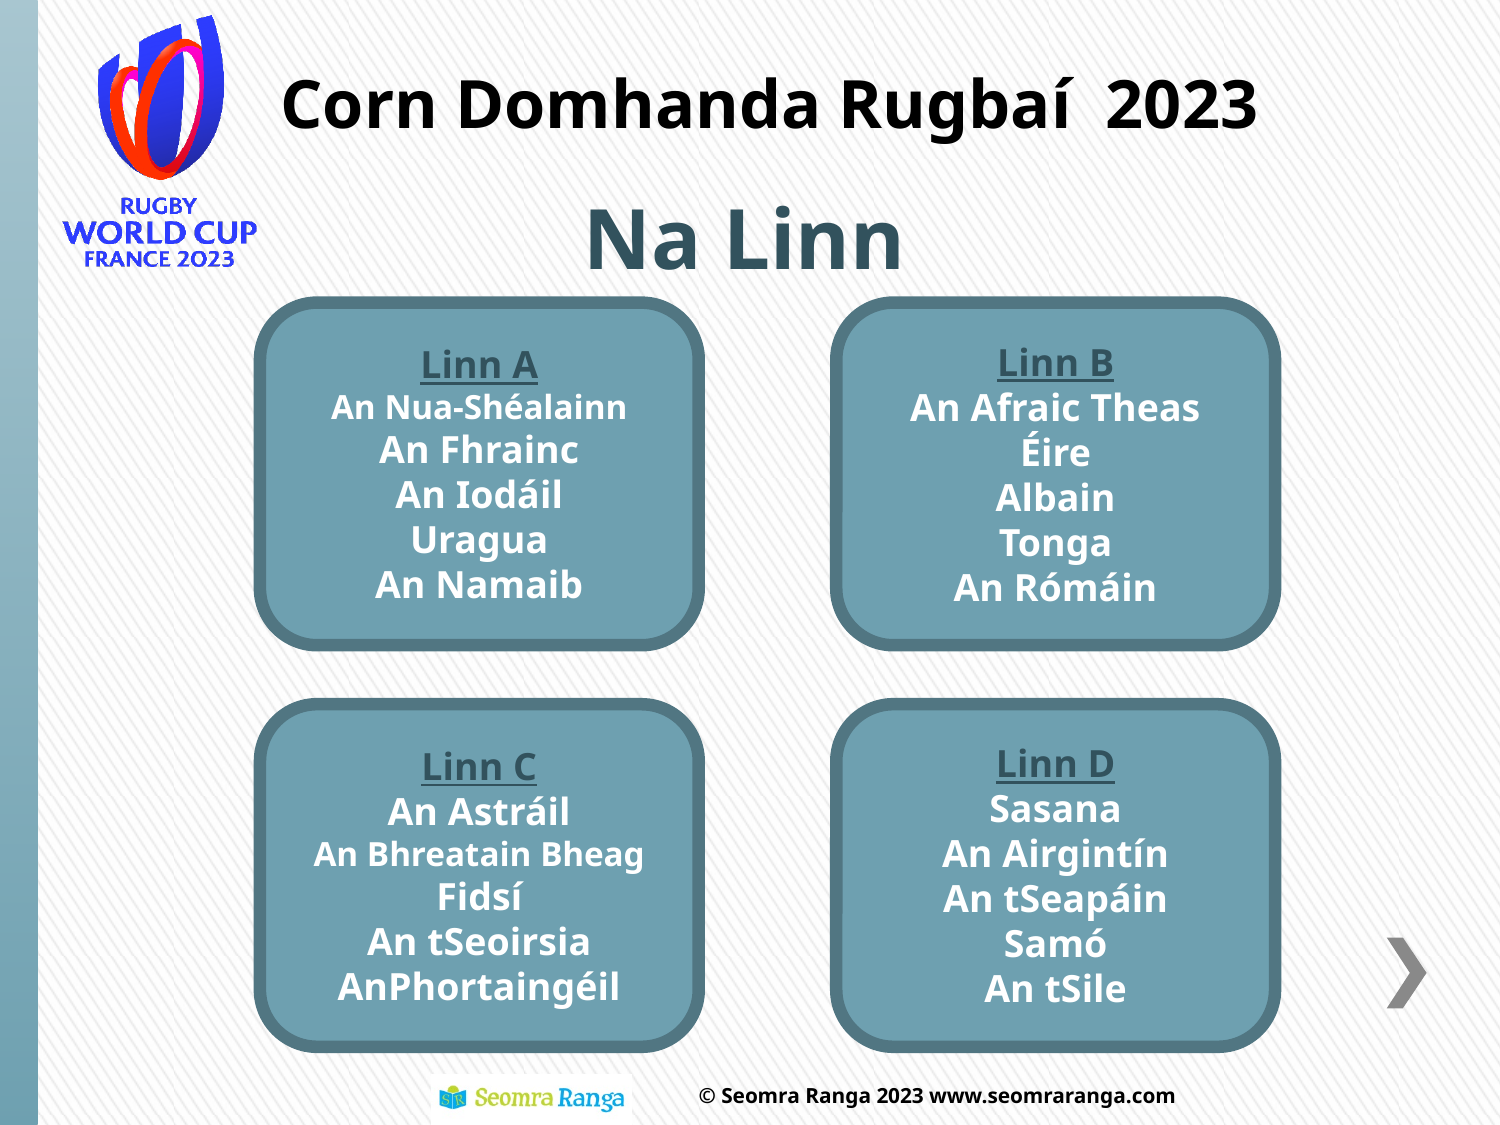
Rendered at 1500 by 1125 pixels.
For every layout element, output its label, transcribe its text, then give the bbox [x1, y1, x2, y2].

text_box Na Linn [549, 178, 941, 294]
picture [61, 15, 258, 267]
picture [430, 1074, 632, 1125]
text_box Linn D Sasana An Airgintín An tSeapáin Samó An tSile [834, 702, 1277, 1049]
text_box © Seomra Ranga 2023 www.seomraranga.com [659, 1074, 1215, 1115]
text_box Linn A An Nua-Shéalainn An Fhrainc An Iodáil Uragua An Namaib [258, 301, 701, 647]
text_box Linn C An Astráil An Bhreatain Bheag Fidsí An tSeoirsia AnPhortaingéil [258, 702, 701, 1049]
text_box Linn B An Afraic Theas Éire Albain Tonga An Rómáin [834, 301, 1277, 647]
text_box Corn Domhanda Rugbaí 2023 [265, 54, 1424, 150]
